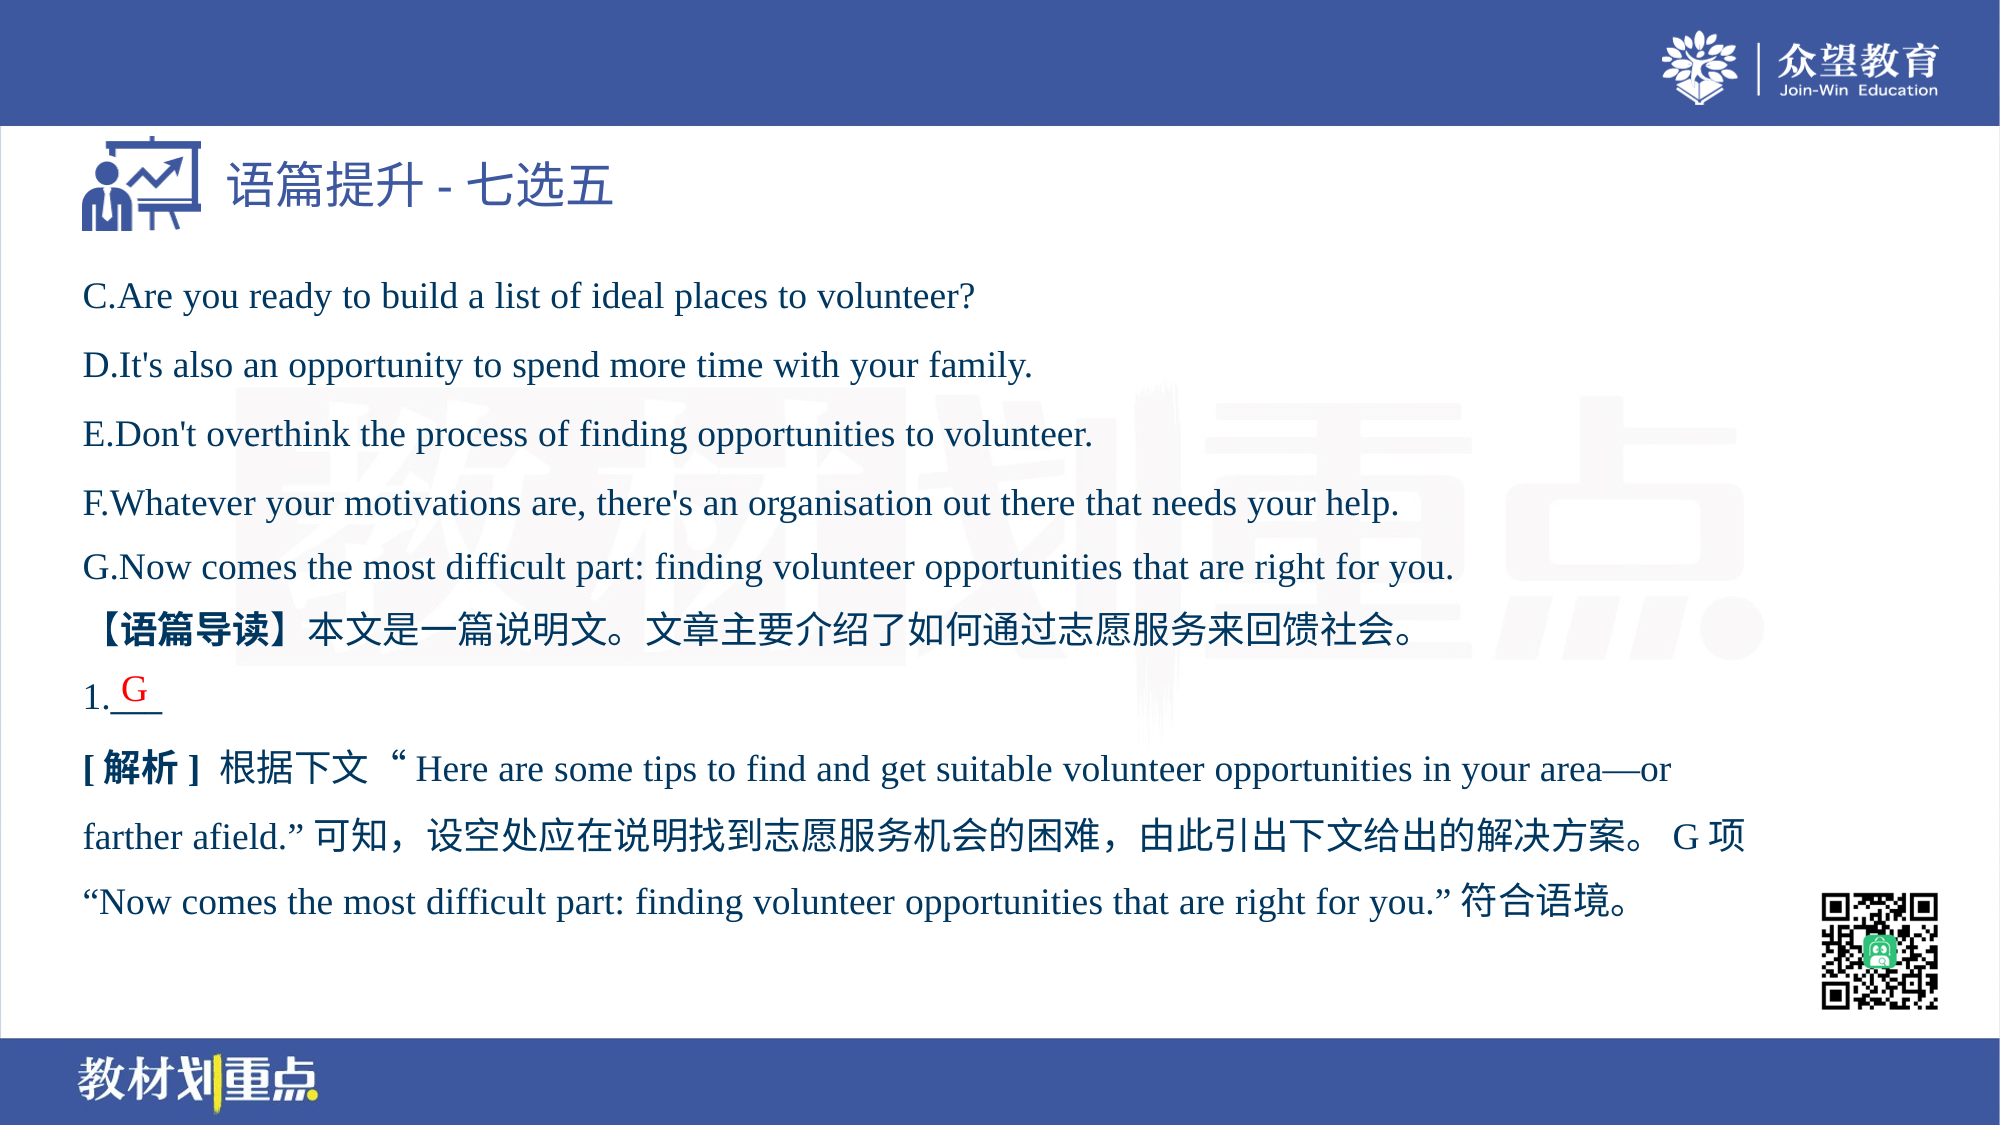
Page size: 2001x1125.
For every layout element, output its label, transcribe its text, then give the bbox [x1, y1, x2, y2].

text_box 1.___ [82, 652, 1817, 711]
text_box C.Are you ready to build a list of ideal places to volunteer? D.It's also an opportunity to spend more time with your family. E.Don't overthink the process of finding opportunities to volunteer. F.Whatever your motivations are, there's an organisation out there that needs your help. G.Now comes the most difficult part: finding volunteer opportunities that are right for you. [82, 247, 1817, 580]
text_box [解析] 根据下文“Here are some tips to find and get suitable volunteer opportunities in your area—or farther afield.”可知，设空处应在说明找到志愿服务机会的困难，由此引出下文给出的解决方案。G项 “Now comes the most difficult part: finding volunteer opportunities that are right for you.”符合语境。 [82, 719, 1817, 916]
text_box G [107, 644, 162, 703]
text_box 【语篇导读】本文是一篇说明文。文章主要介绍了如何通过志愿服务来回馈社会。 [82, 586, 1817, 644]
picture [0, 0, 2000, 1125]
